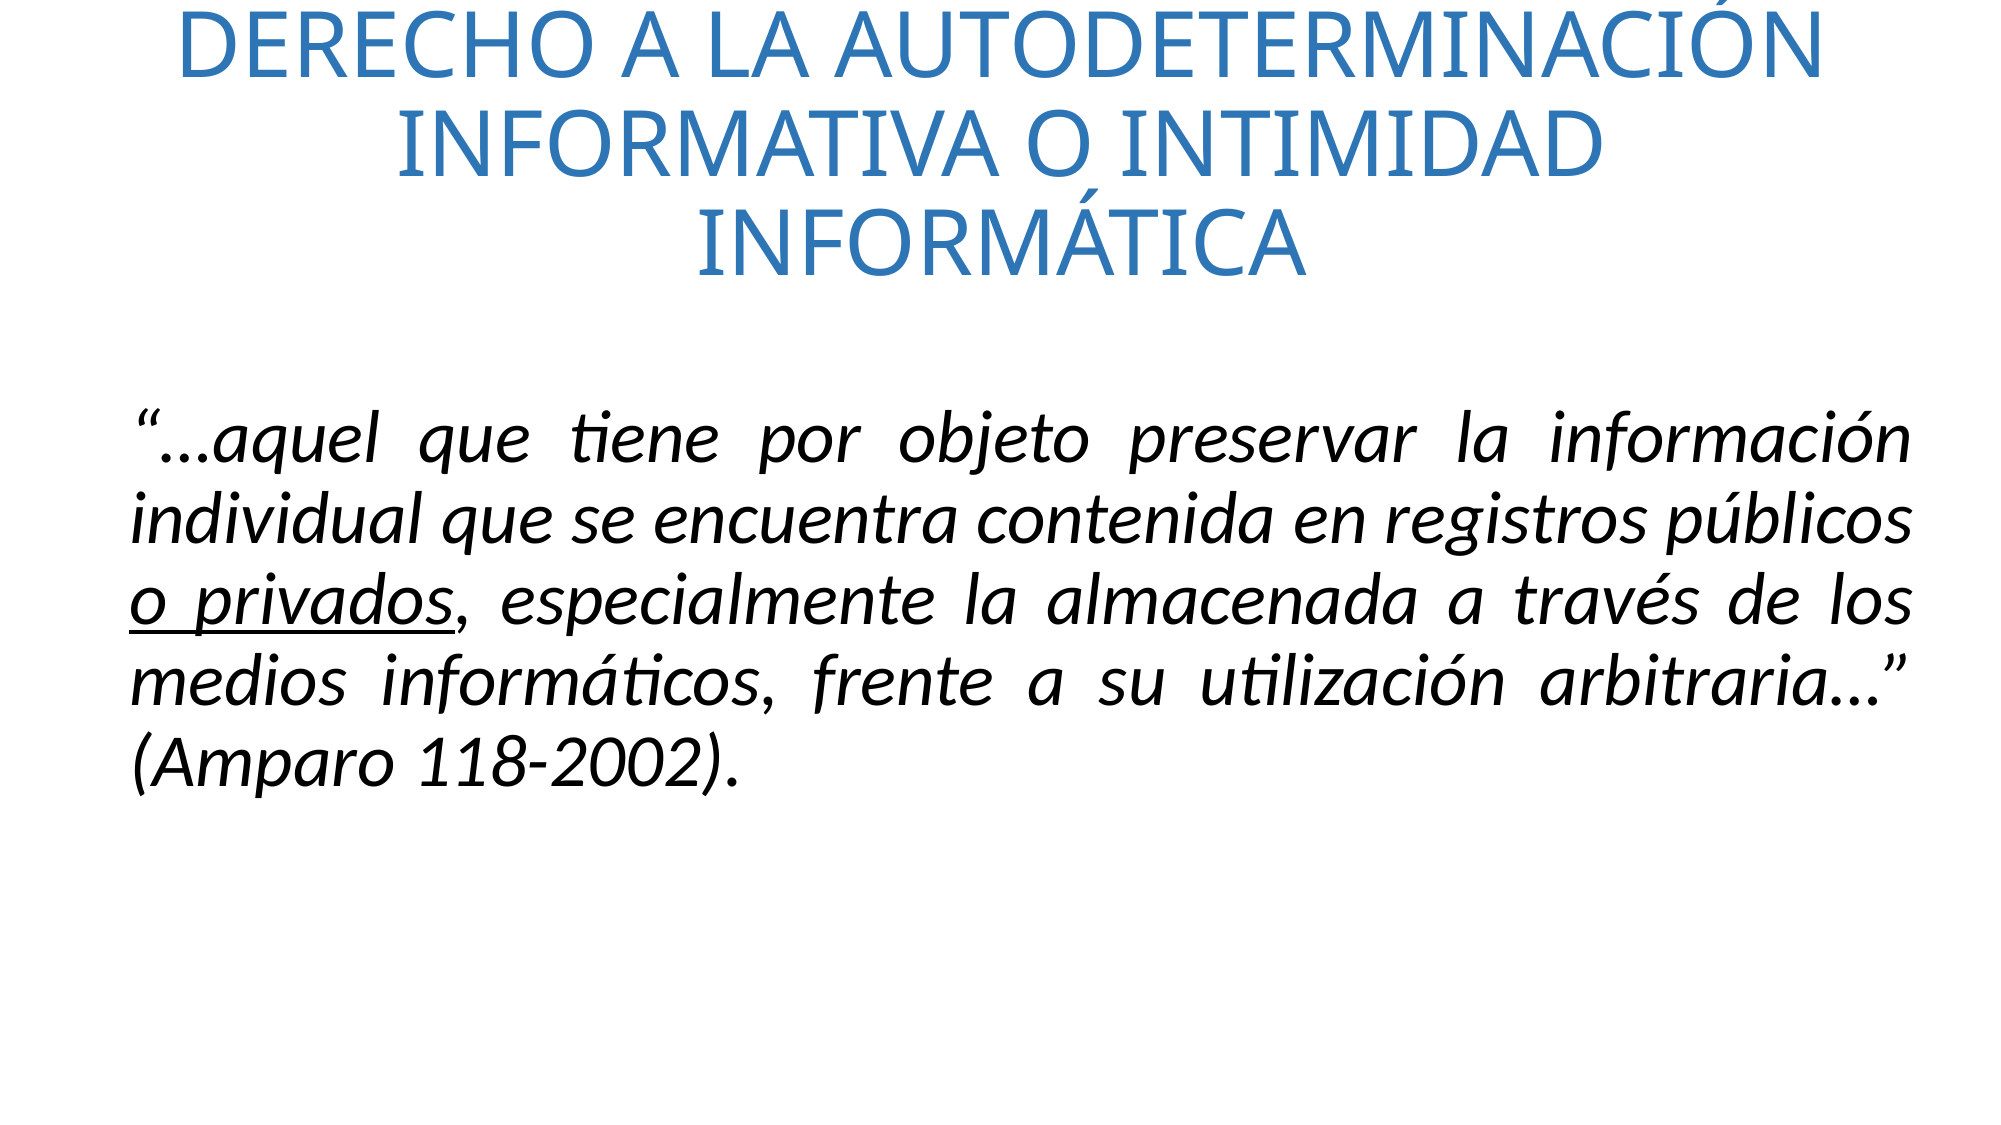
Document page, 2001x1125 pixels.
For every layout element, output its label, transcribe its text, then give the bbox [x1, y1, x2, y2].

title DERECHO A LA AUTODETERMINACIÓN INFORMATIVA O INTIMIDAD INFORMÁTICA [139, 44, 1865, 249]
list “…aquel que tiene por objeto preservar la información individual que se encuentra contenida en registros públicos o privados, especialmente la almacenada a través de los medios informáticos, frente a su utilización arbitraria…” (Amparo 118-2002). [114, 297, 1930, 1081]
